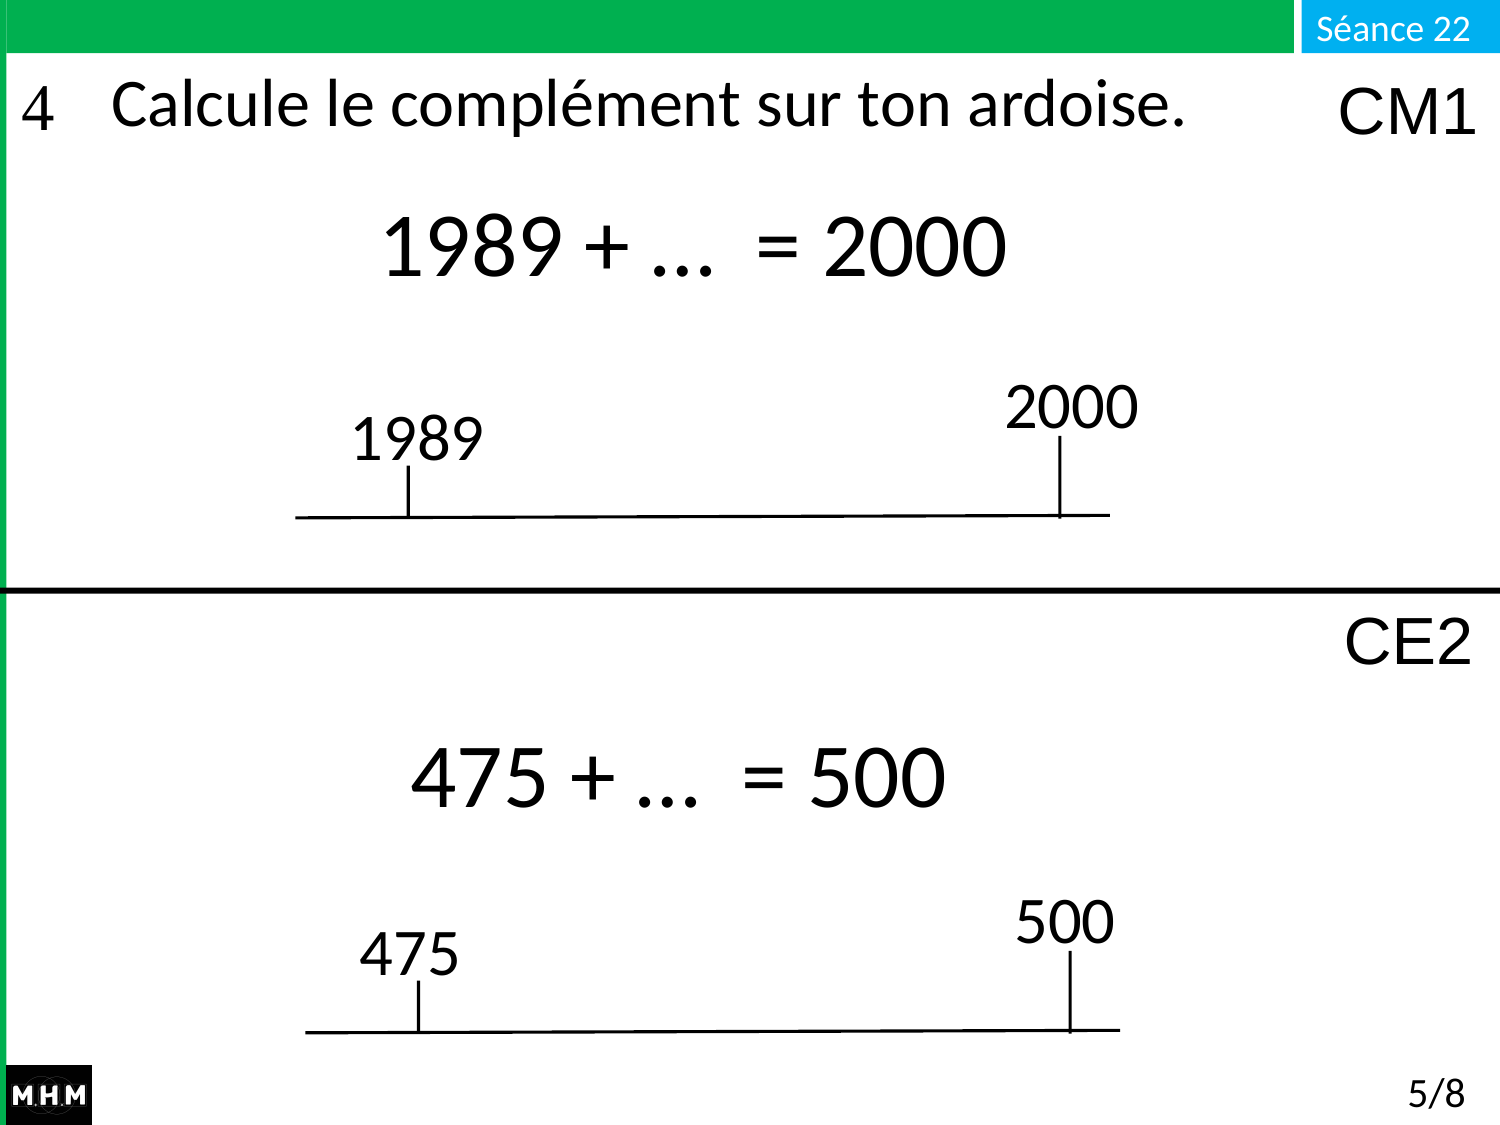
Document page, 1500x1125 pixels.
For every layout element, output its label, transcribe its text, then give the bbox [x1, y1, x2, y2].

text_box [295, 354, 1172, 519]
text_box 475 + … = 500 [354, 708, 1004, 834]
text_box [305, 868, 1182, 1034]
text_box CE2 [1328, 590, 1500, 680]
title Calcule le complément sur ton ardoise. [96, 60, 1322, 150]
list 5/8 [1373, 1064, 1500, 1125]
picture [6, 1065, 92, 1125]
text_box 1989 + … = 2000 [324, 177, 1063, 302]
text_box CM1 [1322, 60, 1500, 150]
